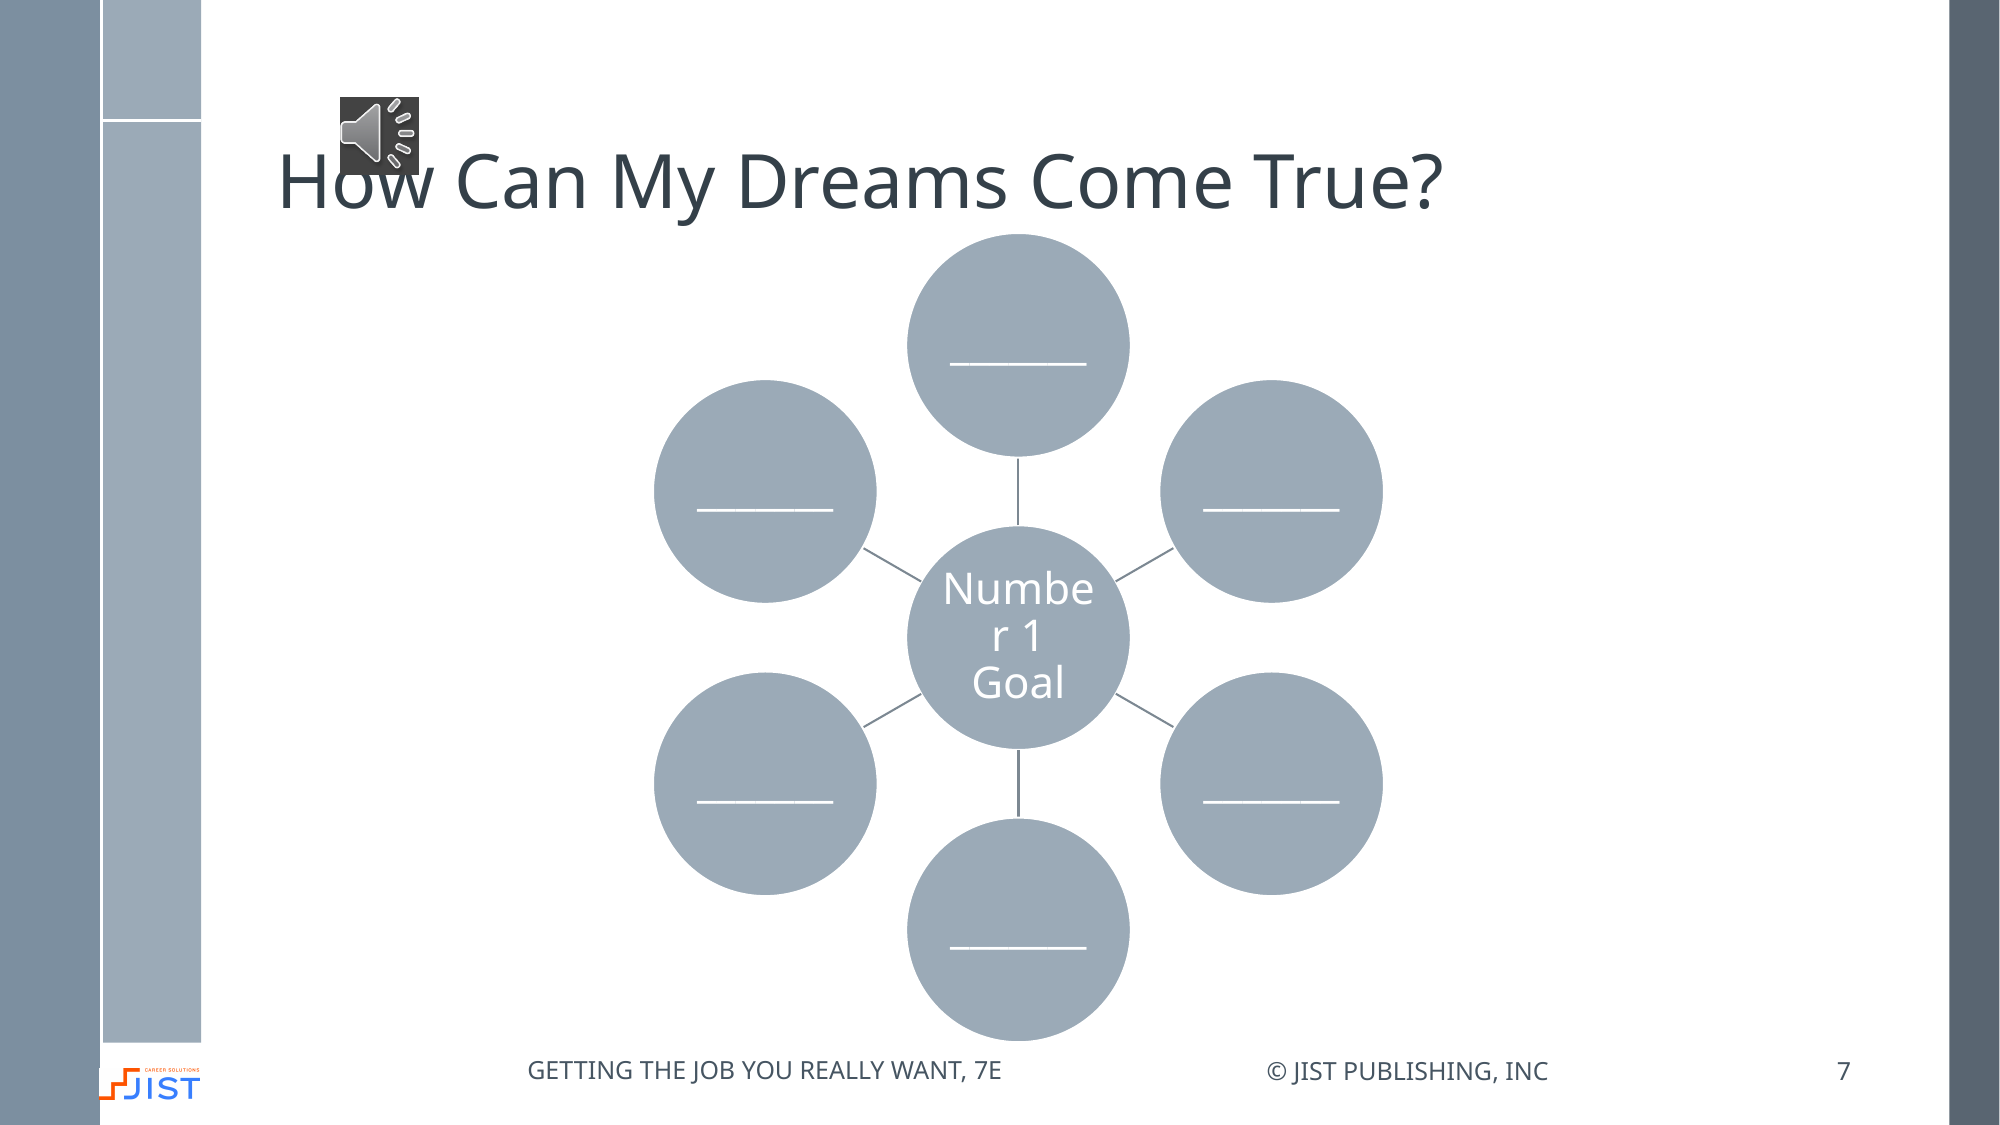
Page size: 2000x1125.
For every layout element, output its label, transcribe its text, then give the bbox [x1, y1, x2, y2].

picture [339, 95, 420, 176]
slide_number 7 [1766, 1042, 1867, 1103]
picture [99, 1068, 200, 1100]
footer © JIST Publishing, Inc [1082, 1042, 1734, 1103]
slide_number Getting the job you really want, 7e [512, 1042, 1050, 1096]
title How Can My Dreams Come True? [261, 29, 1867, 233]
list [524, 232, 1513, 1043]
